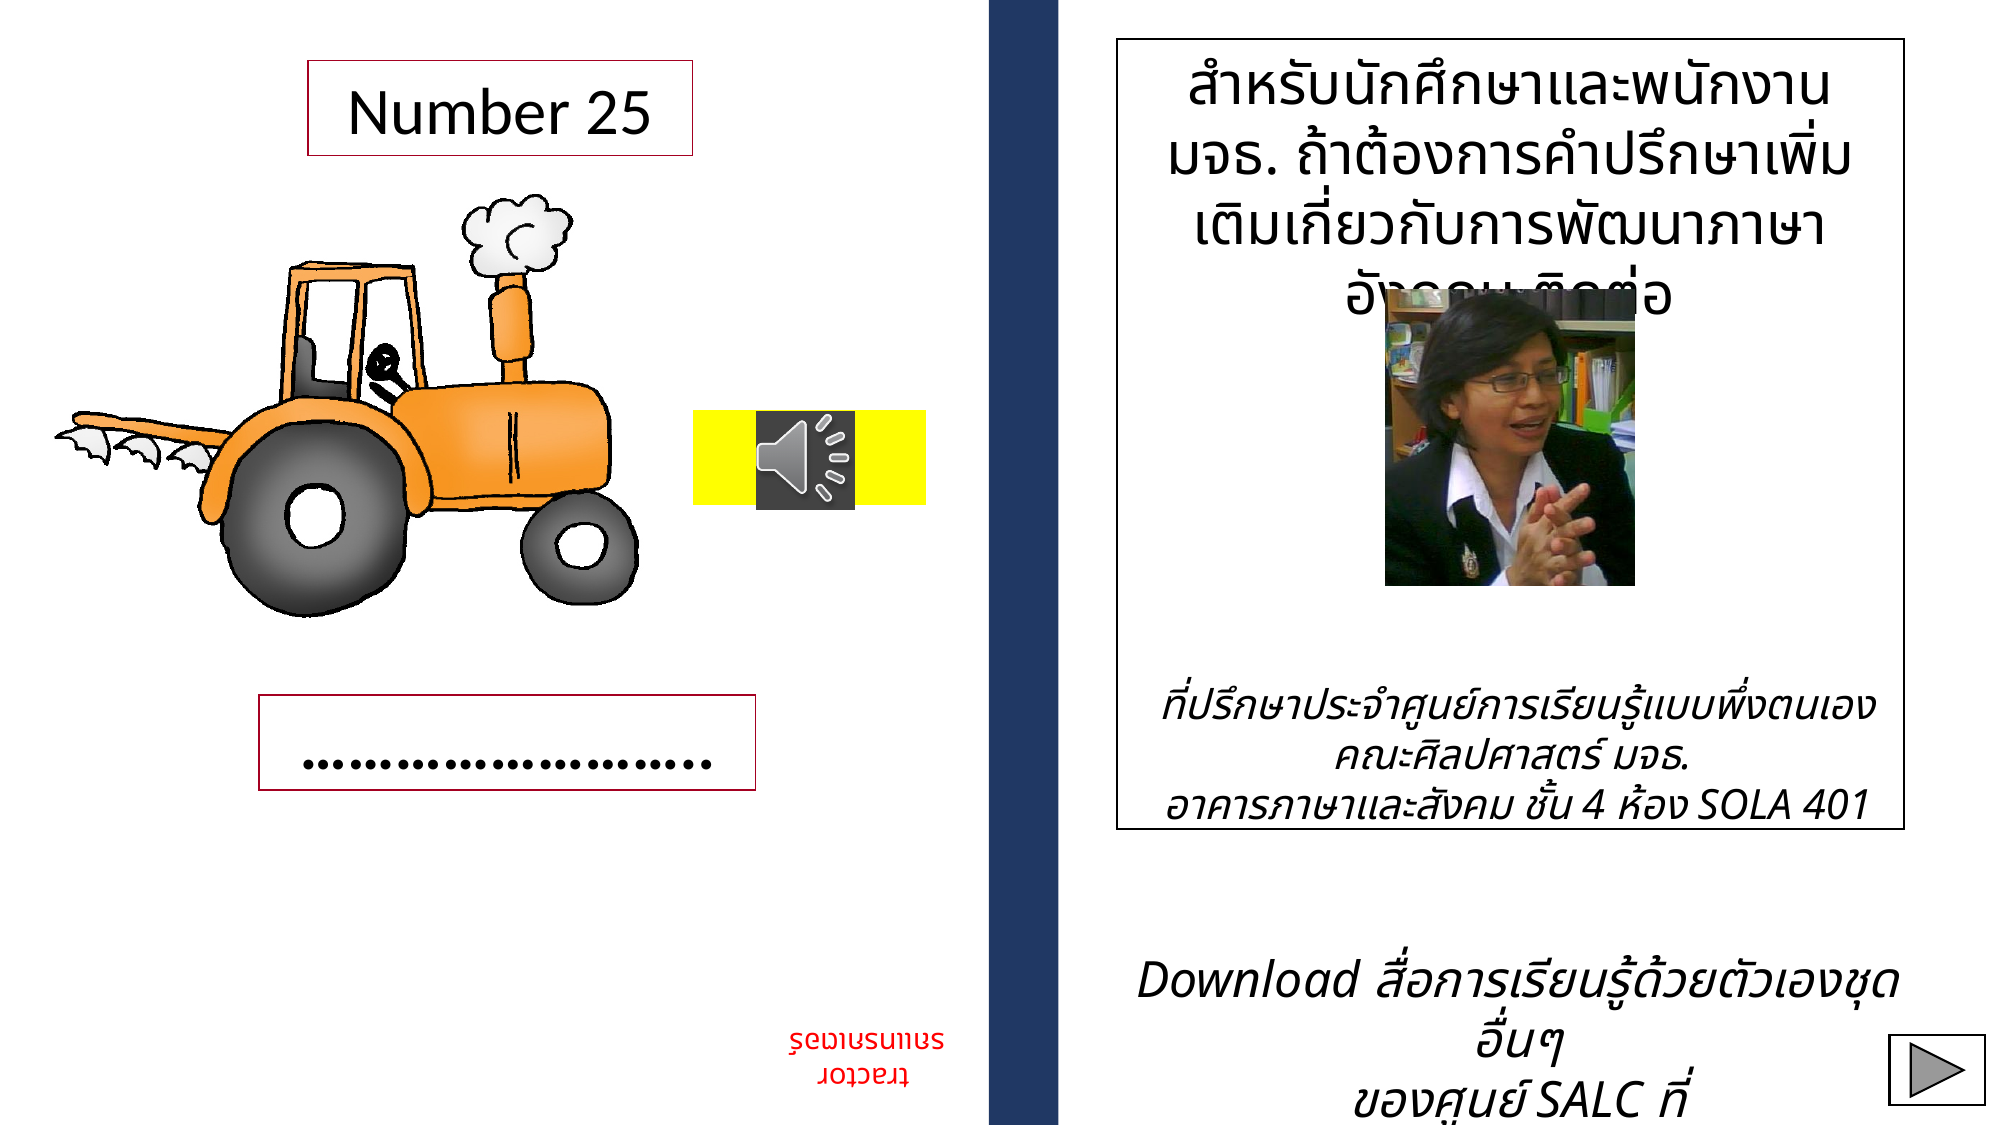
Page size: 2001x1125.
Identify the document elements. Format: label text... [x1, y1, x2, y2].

text_box สำหรับนักศึกษาและพนักงาน มจธ. ถ้าต้องการคำปรึกษาเพิ่มเติมเกี่ยวกับการพัฒนาภาษาอังกฤษ ติดต่อ [1116, 38, 1905, 670]
table_header [693, 410, 755, 505]
text_box [988, 0, 1059, 1125]
table_header [856, 410, 926, 505]
text_box [1919, 1034, 1986, 1106]
text_box tractor รถแทรกเตอร์ [766, 1020, 960, 1106]
text_box ที่ปรึกษาประจำศูนย์การเรียนรู้แบบพึ่งตนเอง คณะศิลปศาสตร์ มจธ. อาคารภาษาและสังคม ชั้น 4 ห้อง SOLA 401 Download สื่อการเรียนรู้ด้วยตัวเองชุดอื่นๆ ของศูนย์ SALC ที่ http://kmuttsalc.wikispaces.com [1116, 670, 1919, 1125]
picture [755, 410, 856, 511]
text_box …………………….. [259, 695, 756, 790]
picture [52, 190, 662, 631]
text_box Number 25 [308, 60, 693, 156]
picture [1385, 289, 1635, 586]
